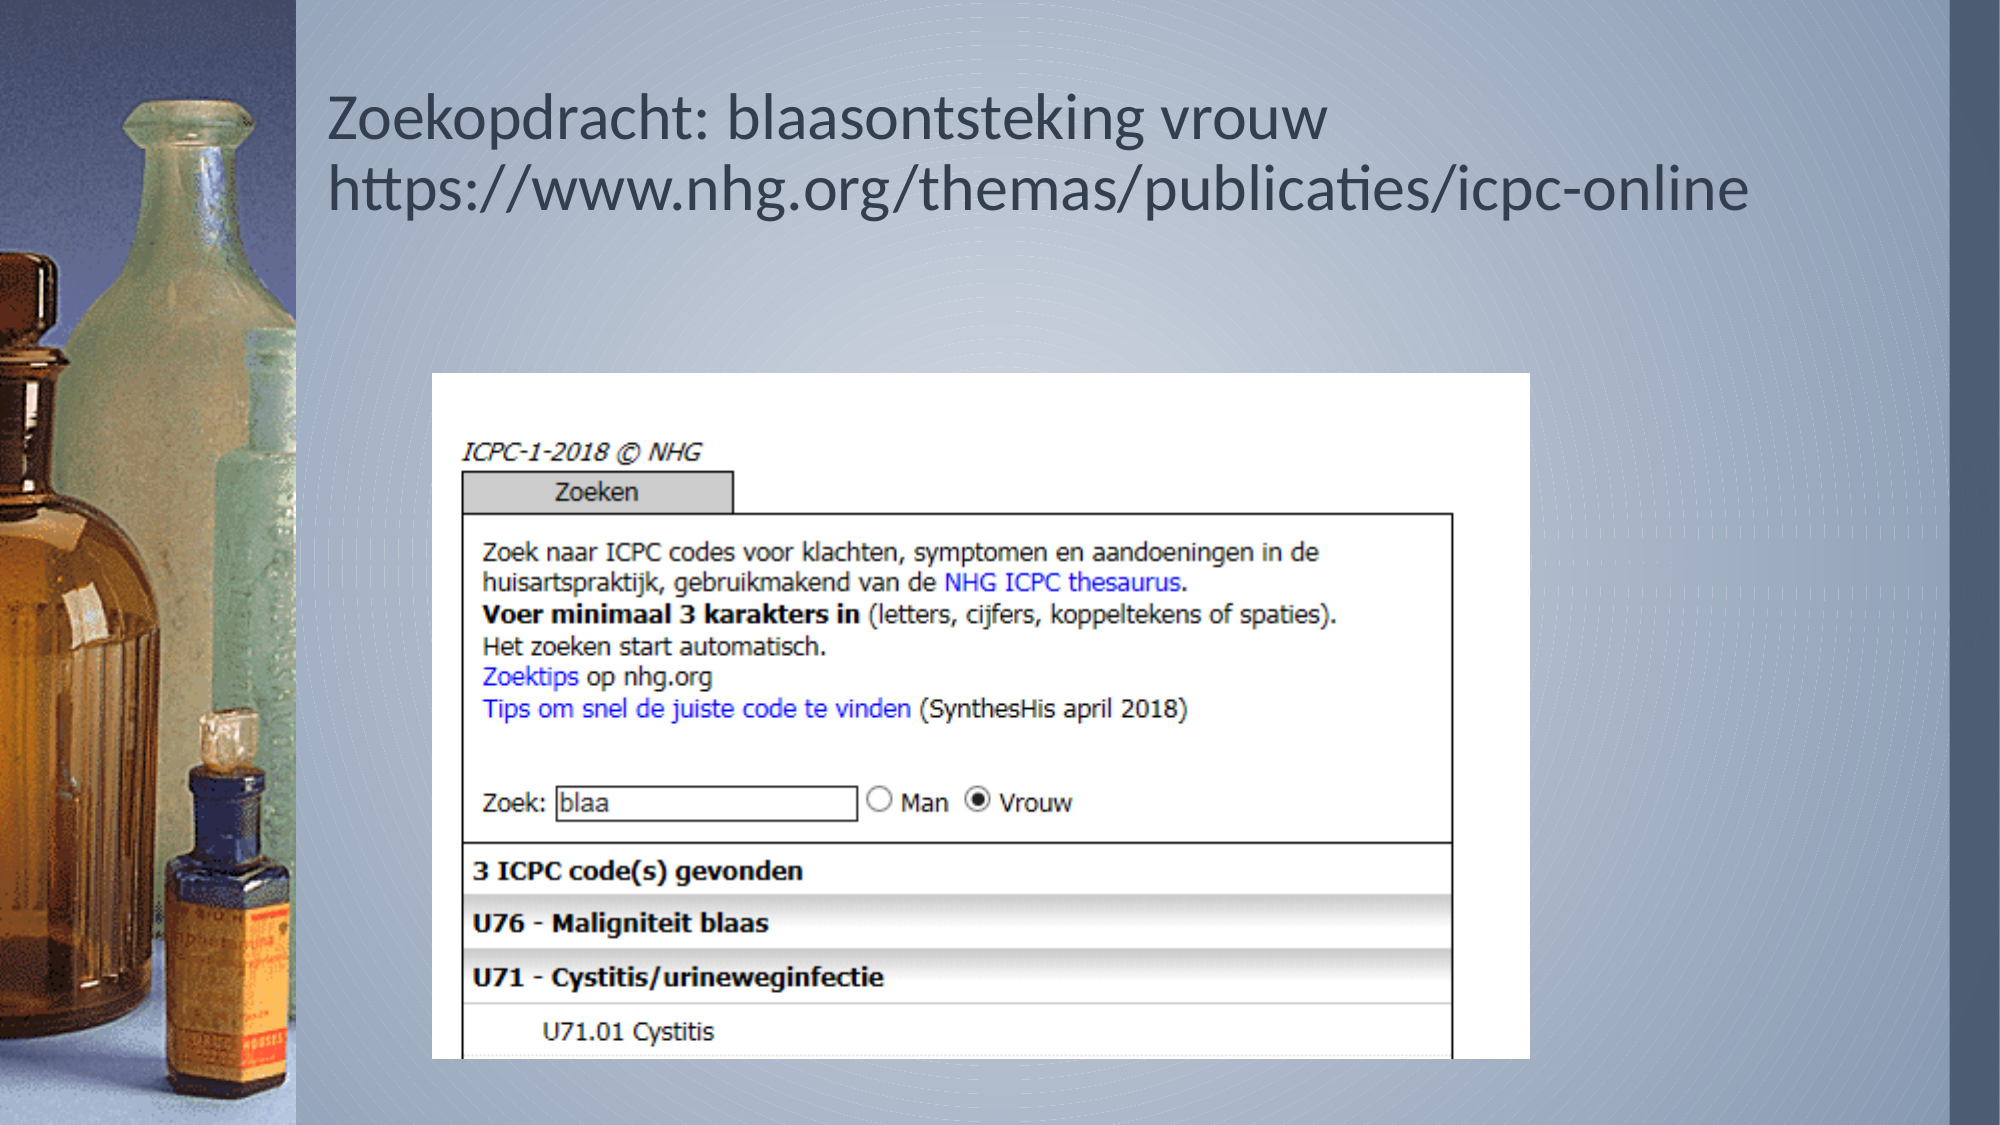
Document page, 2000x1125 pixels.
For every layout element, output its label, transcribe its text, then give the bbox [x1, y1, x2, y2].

picture [0, 0, 296, 1125]
title Zoekopdracht: blaasontsteking vrouw https://www.nhg.org/themas/publicaties/icpc-online [312, 29, 1867, 233]
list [432, 373, 1530, 1059]
